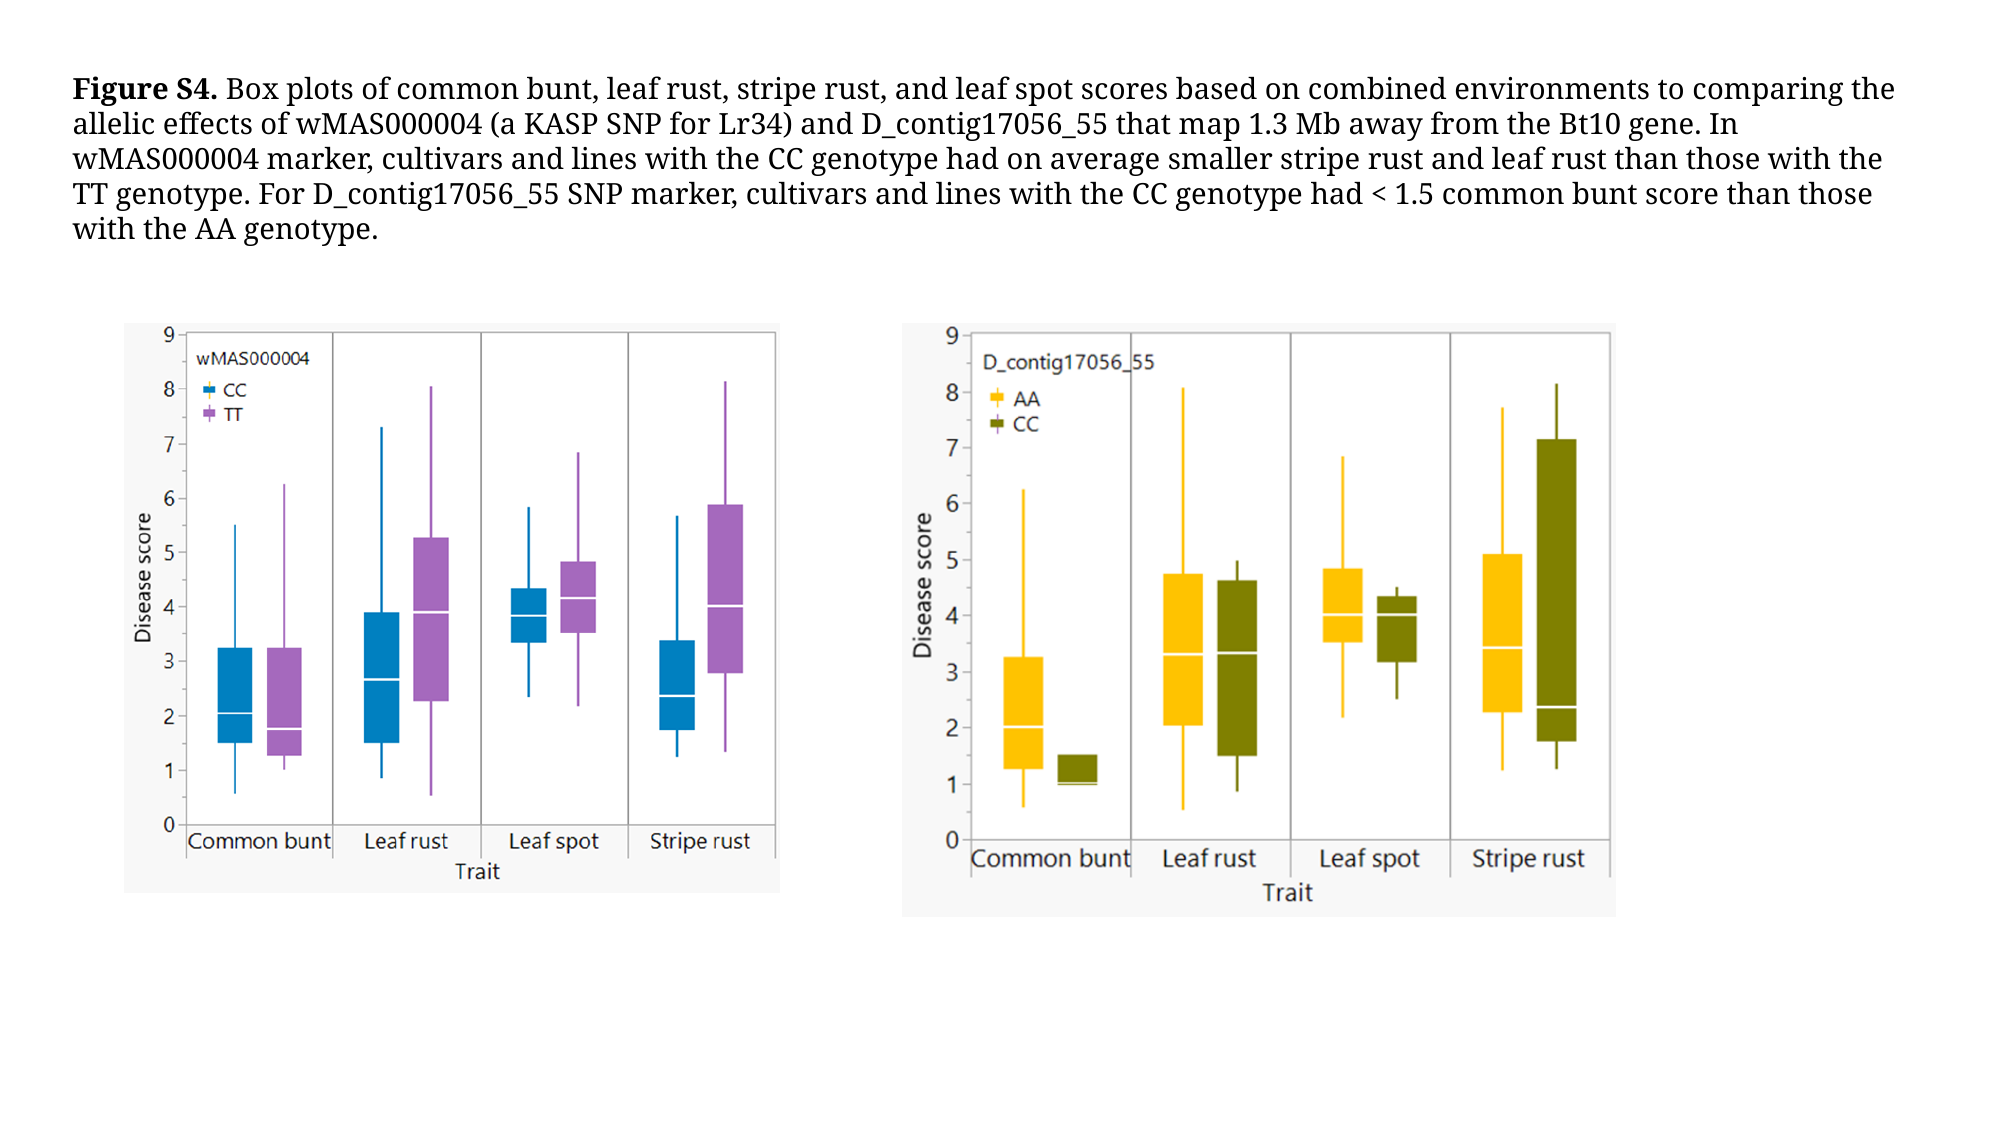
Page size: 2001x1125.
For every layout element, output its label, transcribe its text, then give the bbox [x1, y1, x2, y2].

picture [902, 322, 1616, 917]
picture [124, 322, 780, 893]
text_box Figure S4. Box plots of common bunt, leaf rust, stripe rust, and leaf spot scores based on combined environments to comparing the allelic effects of wMAS000004 (a KASP SNP for Lr34) and D_contig17056_55 that map 1.3 Mb away from the Bt10 gene. In wMAS000004 marker, cultivars and lines with the CC genotype had on average smaller stripe rust and leaf rust than those with the TT genotype. For D_contig17056_55 SNP marker, cultivars and lines with the CC genotype had < 1.5 common bunt score than those with the AA genotype. [57, 63, 1919, 253]
